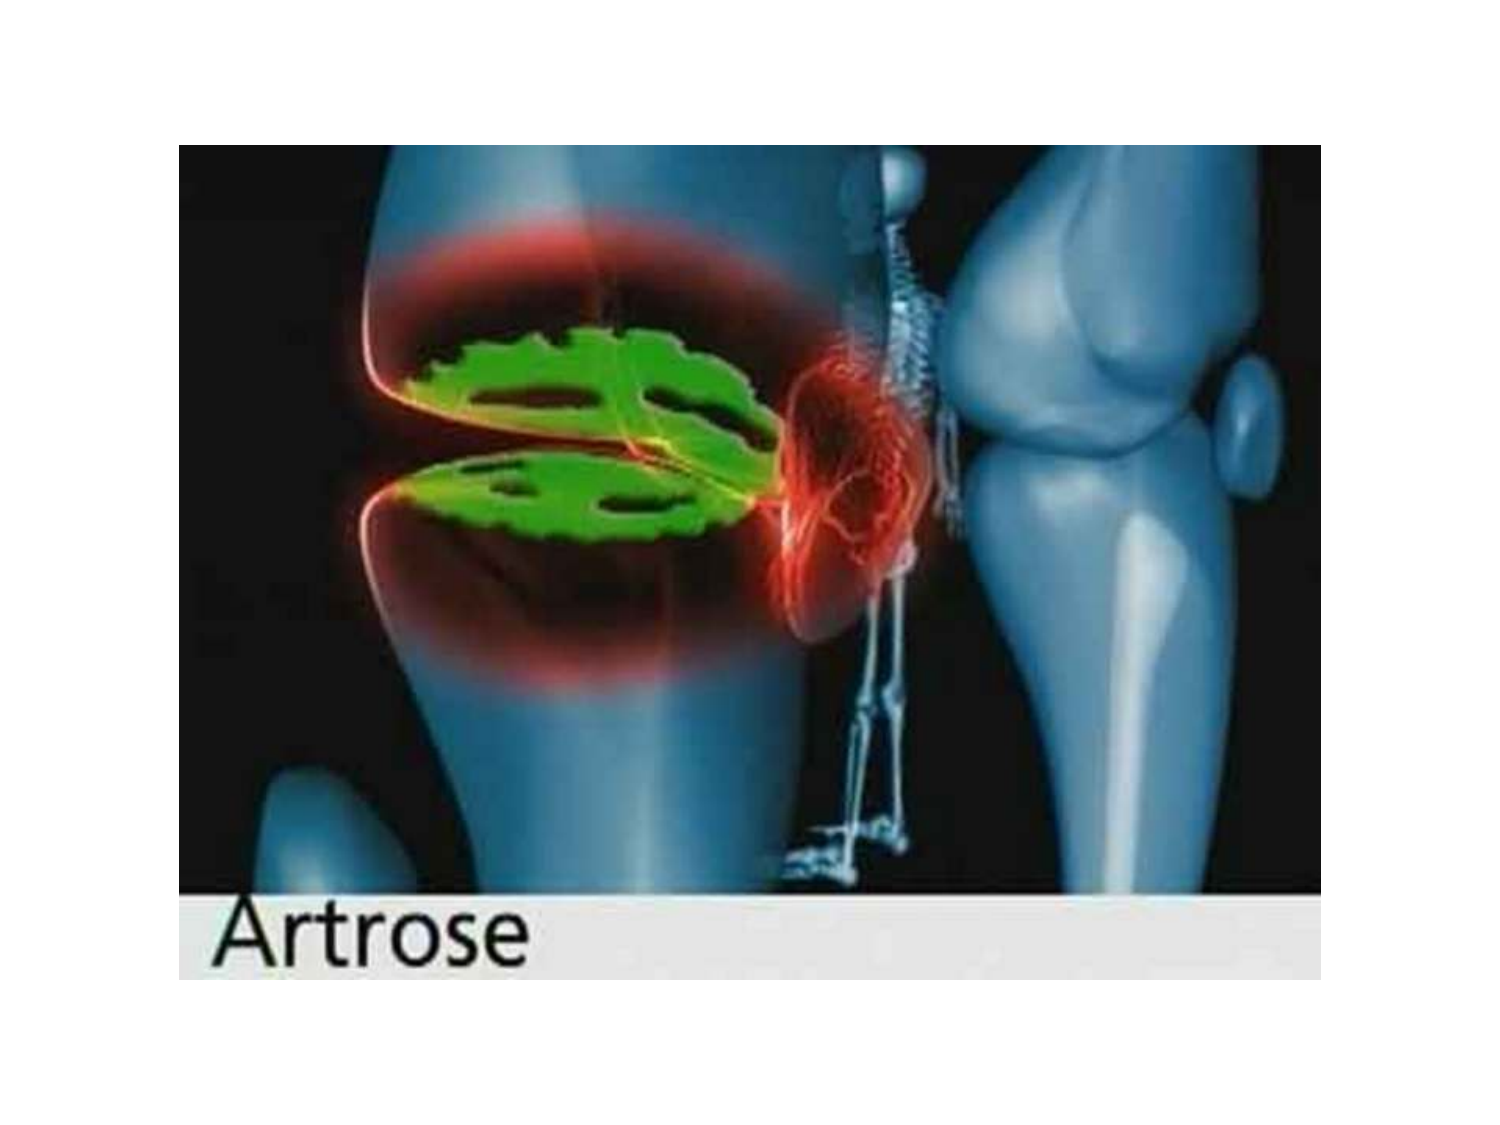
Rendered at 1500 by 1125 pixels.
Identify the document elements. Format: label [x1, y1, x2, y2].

picture [179, 145, 1321, 980]
